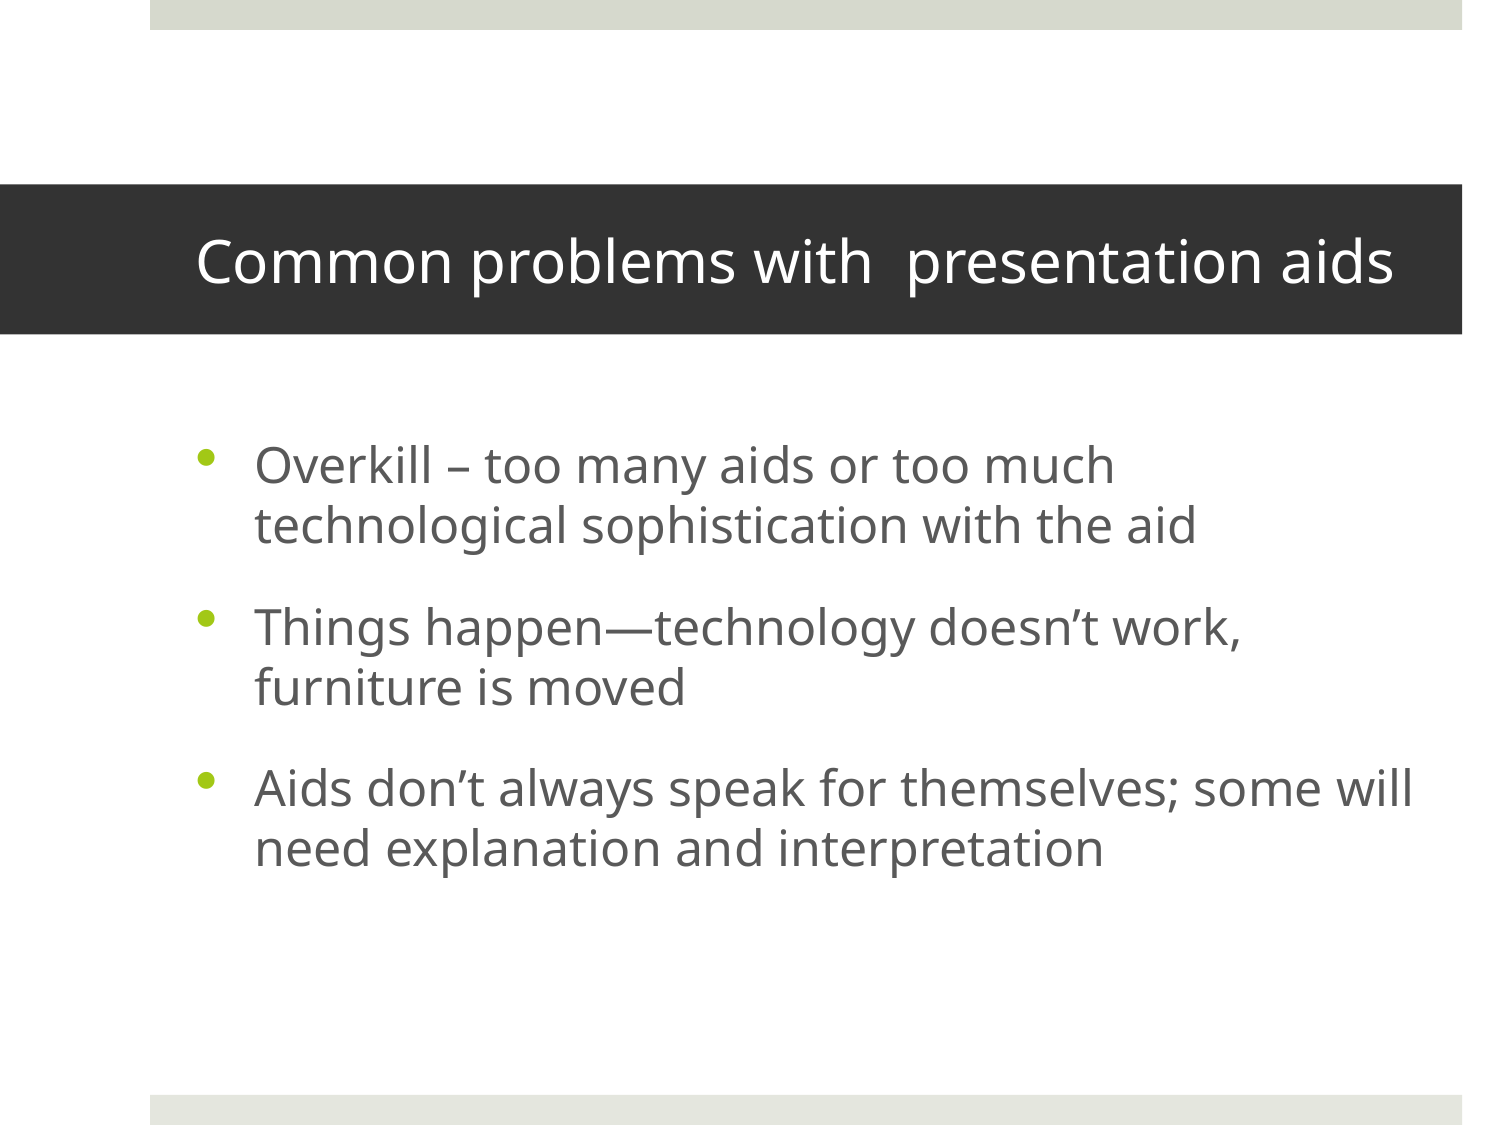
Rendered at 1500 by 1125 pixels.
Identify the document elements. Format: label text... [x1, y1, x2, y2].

title Common problems with presentation aids [0, 184, 1463, 335]
list Overkill – too many aids or too much technological sophistication with the aid Things happen—technology doesn’t work, furniture is moved Aids don’t always speak for themselves; some will need explanation and interpretation [182, 425, 1432, 1028]
